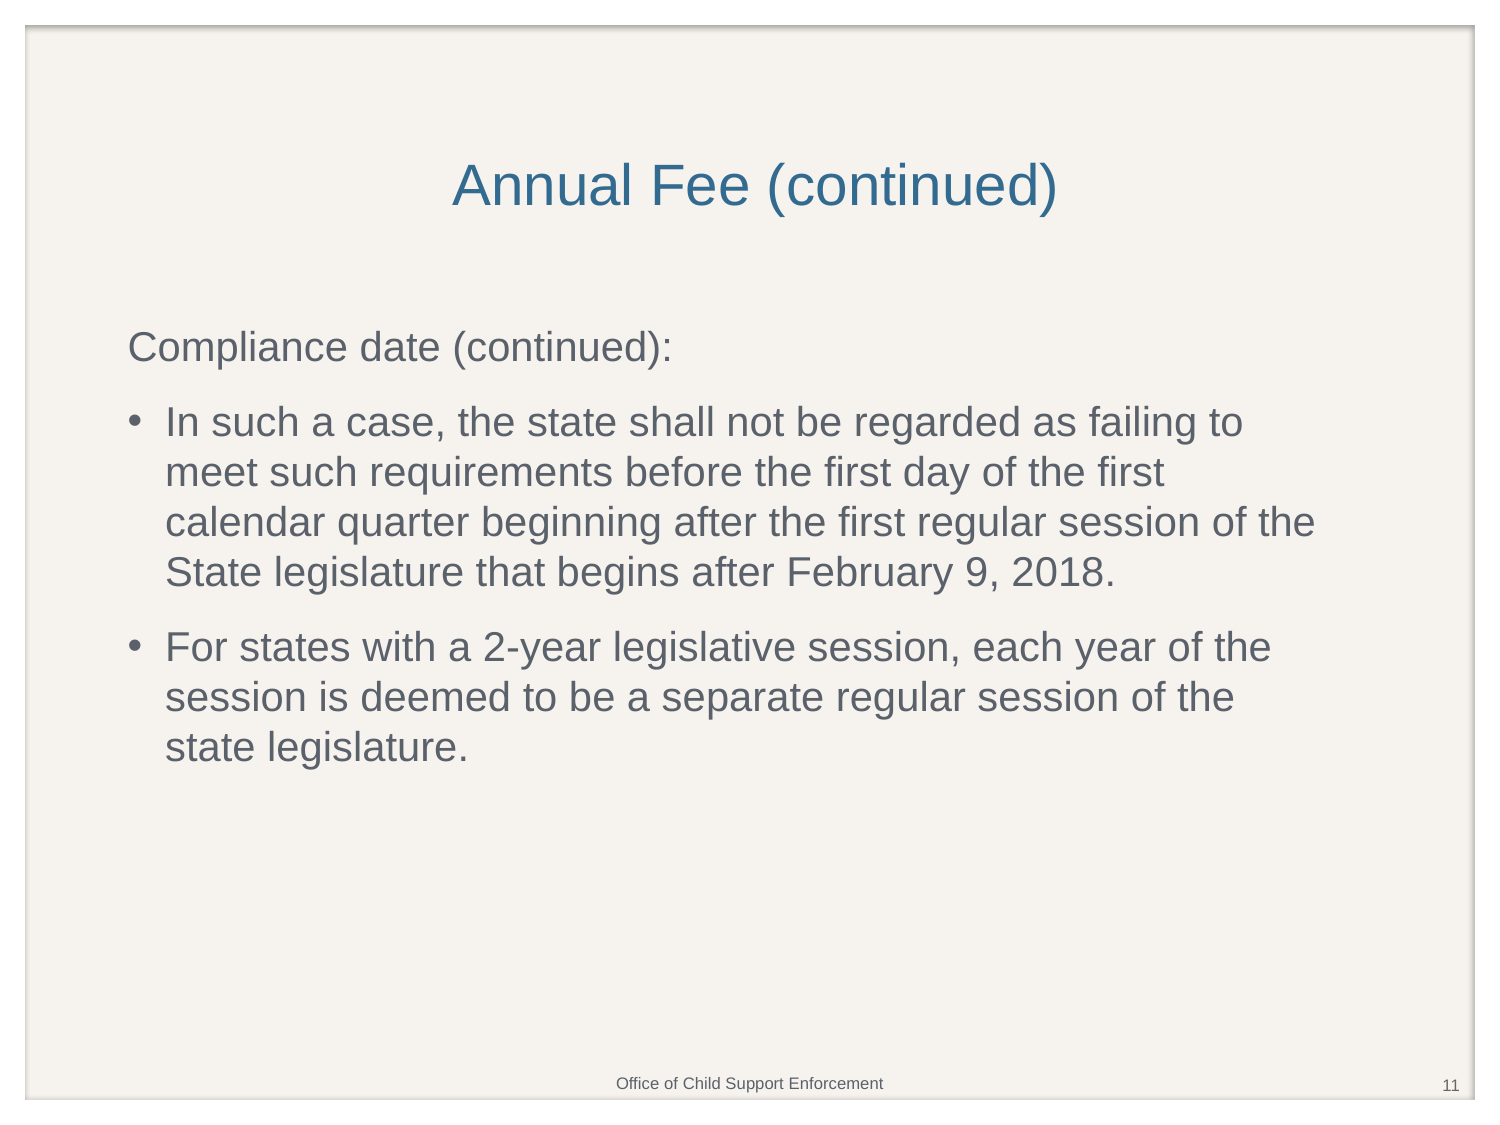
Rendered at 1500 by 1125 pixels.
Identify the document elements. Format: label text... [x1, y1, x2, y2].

list Compliance date (continued): In such a case, the state shall not be regarded as failing to meet such requirements before the first day of the first calendar quarter beginning after the first regular session of the State legislature that begins after February 9, 2018. For states with a 2-year legislative session, each year of the session is deemed to be a separate regular session of the state legislature. [112, 312, 1350, 1013]
slide_number 11 [1125, 1067, 1475, 1103]
title Annual Fee (continued) [112, 139, 1400, 225]
